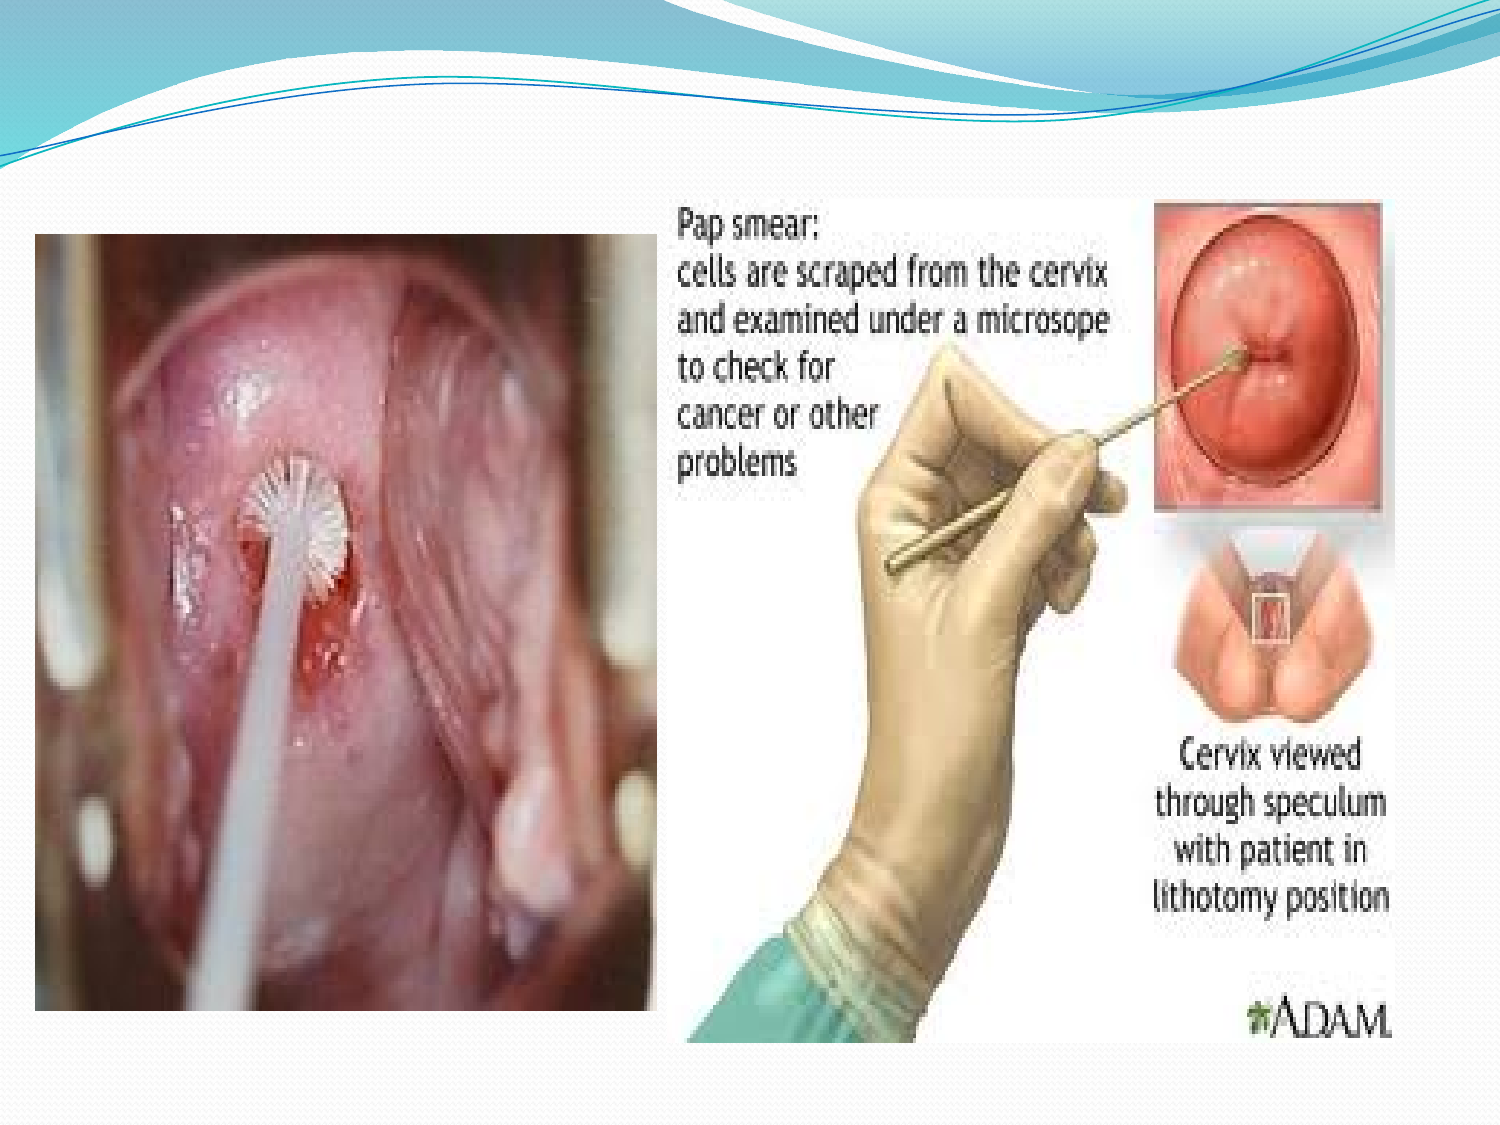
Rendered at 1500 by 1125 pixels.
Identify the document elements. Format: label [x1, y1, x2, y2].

picture [667, 198, 1395, 1044]
picture [34, 234, 657, 1012]
